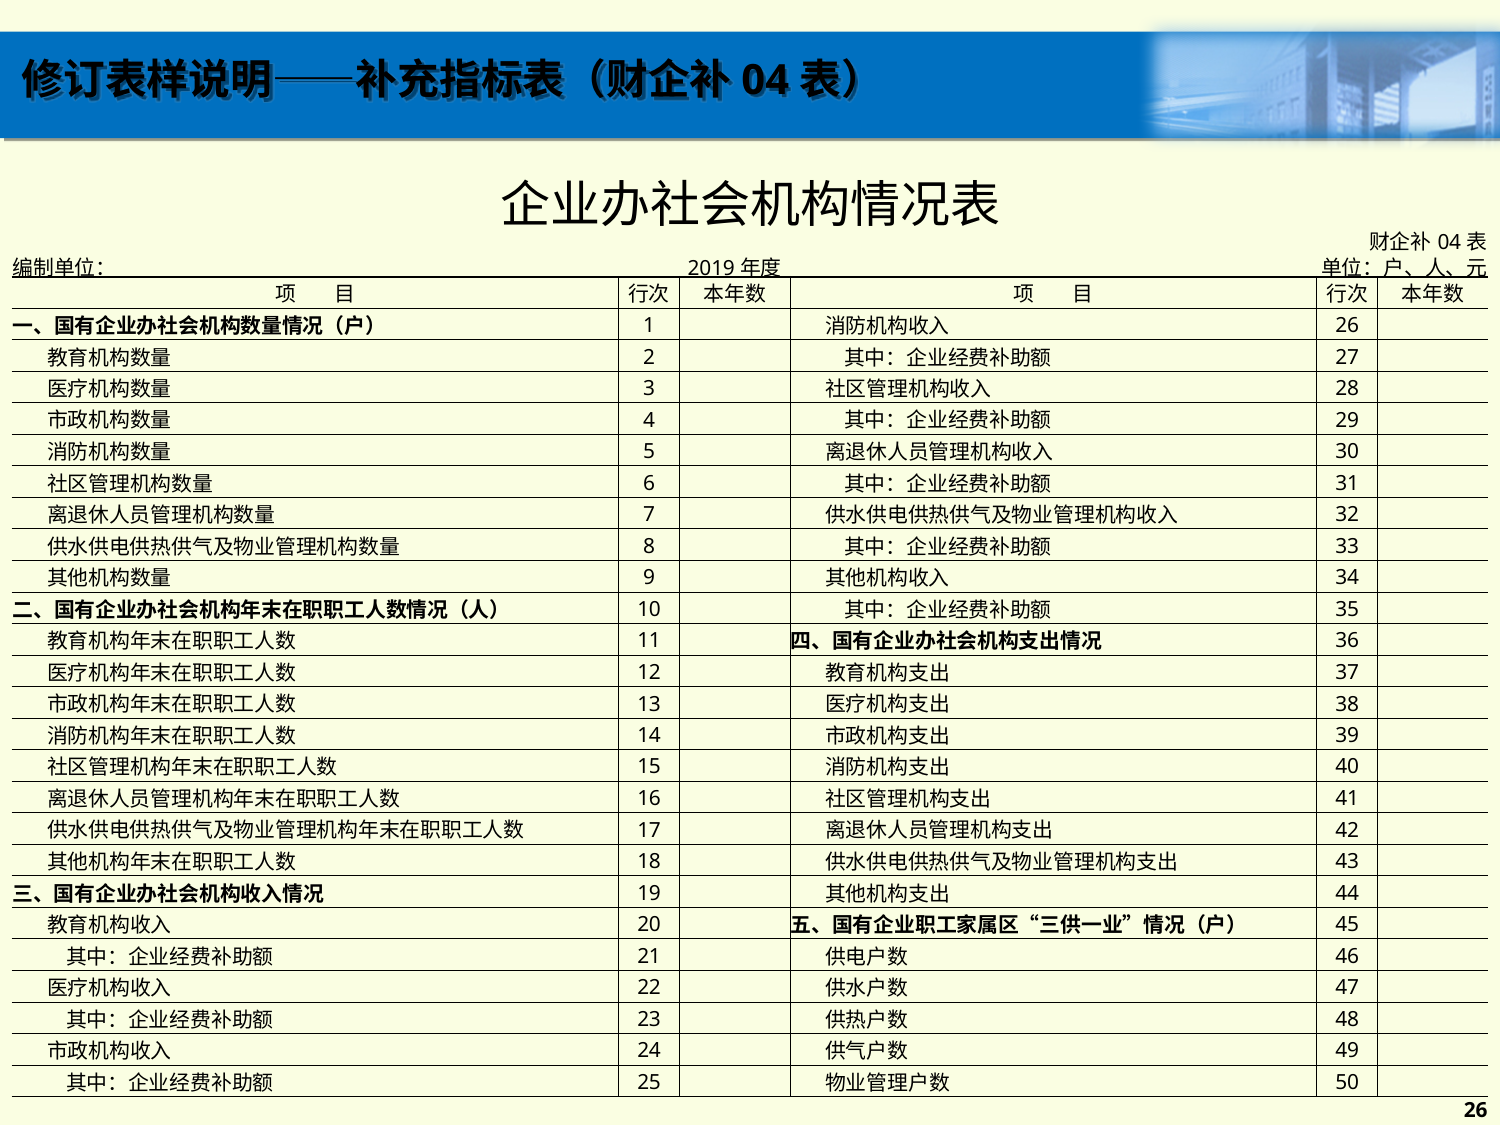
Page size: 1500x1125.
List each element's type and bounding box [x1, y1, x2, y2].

table_cell [1317, 1066, 1377, 1096]
table_cell [680, 939, 790, 970]
table_cell [1378, 939, 1488, 970]
table_cell [680, 1003, 790, 1033]
table_cell [12, 908, 618, 938]
table_cell [619, 403, 679, 434]
table_cell [791, 372, 1316, 402]
table_cell [1317, 782, 1377, 812]
table_cell [680, 372, 790, 402]
table_cell [619, 750, 679, 781]
table_cell [619, 971, 679, 1002]
table_cell [680, 403, 790, 434]
table_cell [1378, 435, 1488, 465]
table_cell [1317, 845, 1377, 875]
table_cell [680, 971, 790, 1002]
table_cell [619, 529, 679, 560]
table_cell [791, 340, 1316, 371]
table_cell [619, 908, 679, 938]
table_cell [12, 656, 618, 686]
table_cell [1378, 1003, 1488, 1033]
table_cell [1317, 939, 1377, 970]
table_cell [680, 813, 790, 844]
table_cell [12, 1003, 618, 1033]
table_cell [12, 435, 618, 465]
table_cell [12, 278, 618, 308]
table_cell [1378, 403, 1488, 434]
table_cell [791, 656, 1316, 686]
table_cell [12, 1066, 618, 1096]
table_cell [680, 876, 790, 907]
table_header [12, 164, 1488, 225]
table_cell [791, 782, 1316, 812]
table_cell [1317, 278, 1377, 308]
table_cell [1378, 1066, 1488, 1096]
table_cell [1317, 687, 1377, 718]
table_cell [12, 624, 618, 655]
table_cell [791, 845, 1316, 875]
table_cell [791, 1034, 1316, 1065]
table_cell [1378, 498, 1488, 528]
table_cell [680, 908, 790, 938]
table_cell [619, 593, 679, 623]
table_cell [1317, 498, 1377, 528]
table_cell [1378, 876, 1488, 907]
table_cell [791, 593, 1316, 623]
table_cell [791, 939, 1316, 970]
table_cell [1378, 813, 1488, 844]
table_cell [12, 876, 618, 907]
table_cell [791, 278, 1316, 308]
table_cell [1378, 687, 1488, 718]
table_cell [12, 971, 618, 1002]
table_cell [791, 813, 1316, 844]
table_cell [12, 719, 618, 749]
table_cell [619, 939, 679, 970]
table_cell [1317, 750, 1377, 781]
table_cell [619, 1034, 679, 1065]
table_cell [1378, 908, 1488, 938]
table_cell [619, 624, 679, 655]
table_cell [619, 813, 679, 844]
table_cell [680, 845, 790, 875]
table_cell [791, 309, 1316, 339]
table_cell [619, 656, 679, 686]
table_cell [680, 687, 790, 718]
table_cell [791, 403, 1316, 434]
table_cell [1378, 593, 1488, 623]
table_cell [619, 782, 679, 812]
table_cell [1378, 845, 1488, 875]
table_cell [680, 498, 790, 528]
table_cell [680, 719, 790, 749]
table_cell [1317, 876, 1377, 907]
table_cell [1317, 466, 1377, 497]
table_cell [1317, 561, 1377, 592]
table_cell [680, 278, 790, 308]
table_cell [12, 750, 618, 781]
table_cell [1317, 372, 1377, 402]
table_cell [1378, 624, 1488, 655]
table_cell [619, 340, 679, 371]
table_cell [680, 750, 790, 781]
table_cell [791, 498, 1316, 528]
table_cell [1317, 1003, 1377, 1033]
table_cell [680, 340, 790, 371]
table_cell [619, 435, 679, 465]
table_cell [791, 876, 1316, 907]
table_cell [619, 372, 679, 402]
table_cell [619, 719, 679, 749]
picture [1136, 14, 1500, 153]
table_cell [791, 435, 1316, 465]
table_cell [1378, 782, 1488, 812]
table_cell [791, 1003, 1316, 1033]
table_cell [619, 309, 679, 339]
table_cell [619, 845, 679, 875]
table_cell [1378, 561, 1488, 592]
table_cell [1378, 971, 1488, 1002]
table_cell [791, 971, 1316, 1002]
table_cell [680, 782, 790, 812]
table_cell [1378, 529, 1488, 560]
table_cell [1378, 278, 1488, 308]
table_cell [619, 498, 679, 528]
table_cell [12, 529, 618, 560]
table_cell [1317, 1034, 1377, 1065]
table_cell [791, 719, 1316, 749]
table_cell [12, 309, 618, 339]
table_cell [1317, 656, 1377, 686]
table_cell [791, 908, 1316, 938]
table_cell [791, 466, 1316, 497]
table_cell [680, 1066, 790, 1096]
table_cell [1317, 971, 1377, 1002]
table_cell [619, 561, 679, 592]
table_cell [791, 529, 1316, 560]
table_cell [791, 1066, 1316, 1096]
table_cell [1317, 529, 1377, 560]
table_cell [791, 687, 1316, 718]
table_cell [1317, 908, 1377, 938]
text_box [1412, 1089, 1500, 1125]
table_cell [12, 403, 618, 434]
table_cell [791, 561, 1316, 592]
table_cell [791, 750, 1316, 781]
table_cell [1317, 719, 1377, 749]
table_cell [1378, 750, 1488, 781]
table_cell [680, 309, 790, 339]
table_cell [619, 1066, 679, 1096]
table_cell [12, 813, 618, 844]
table_cell [1378, 309, 1488, 339]
table_cell [12, 340, 618, 371]
table_cell [12, 498, 618, 528]
table_cell [12, 939, 618, 970]
table_cell [619, 278, 679, 308]
table_cell [12, 372, 618, 402]
table_cell [680, 435, 790, 465]
table_cell [1317, 435, 1377, 465]
table_cell [619, 1003, 679, 1033]
table_cell [680, 593, 790, 623]
table_cell [680, 561, 790, 592]
table_cell [1317, 624, 1377, 655]
table_cell [12, 1034, 618, 1065]
table_cell [1378, 340, 1488, 371]
table_cell [12, 593, 618, 623]
table_cell [1378, 656, 1488, 686]
table_cell [1317, 340, 1377, 371]
table_cell [680, 624, 790, 655]
table_cell [12, 687, 618, 718]
table_cell [12, 782, 618, 812]
table_cell [619, 466, 679, 497]
table_cell [680, 656, 790, 686]
table_cell [12, 466, 618, 497]
table_cell [1378, 1034, 1488, 1065]
table_cell [680, 529, 790, 560]
table_cell [791, 624, 1316, 655]
table_cell [12, 845, 618, 875]
table_cell [1317, 813, 1377, 844]
table_cell [1378, 372, 1488, 402]
table_cell [680, 1034, 790, 1065]
table_cell [619, 687, 679, 718]
table_cell [1317, 403, 1377, 434]
table_cell [1378, 719, 1488, 749]
table_cell [680, 466, 790, 497]
table_cell [12, 561, 618, 592]
table_cell [619, 876, 679, 907]
table_cell [1378, 466, 1488, 497]
table_cell [1317, 593, 1377, 623]
table_cell [12, 225, 1488, 276]
title [6, 45, 1137, 249]
table_cell [1317, 309, 1377, 339]
